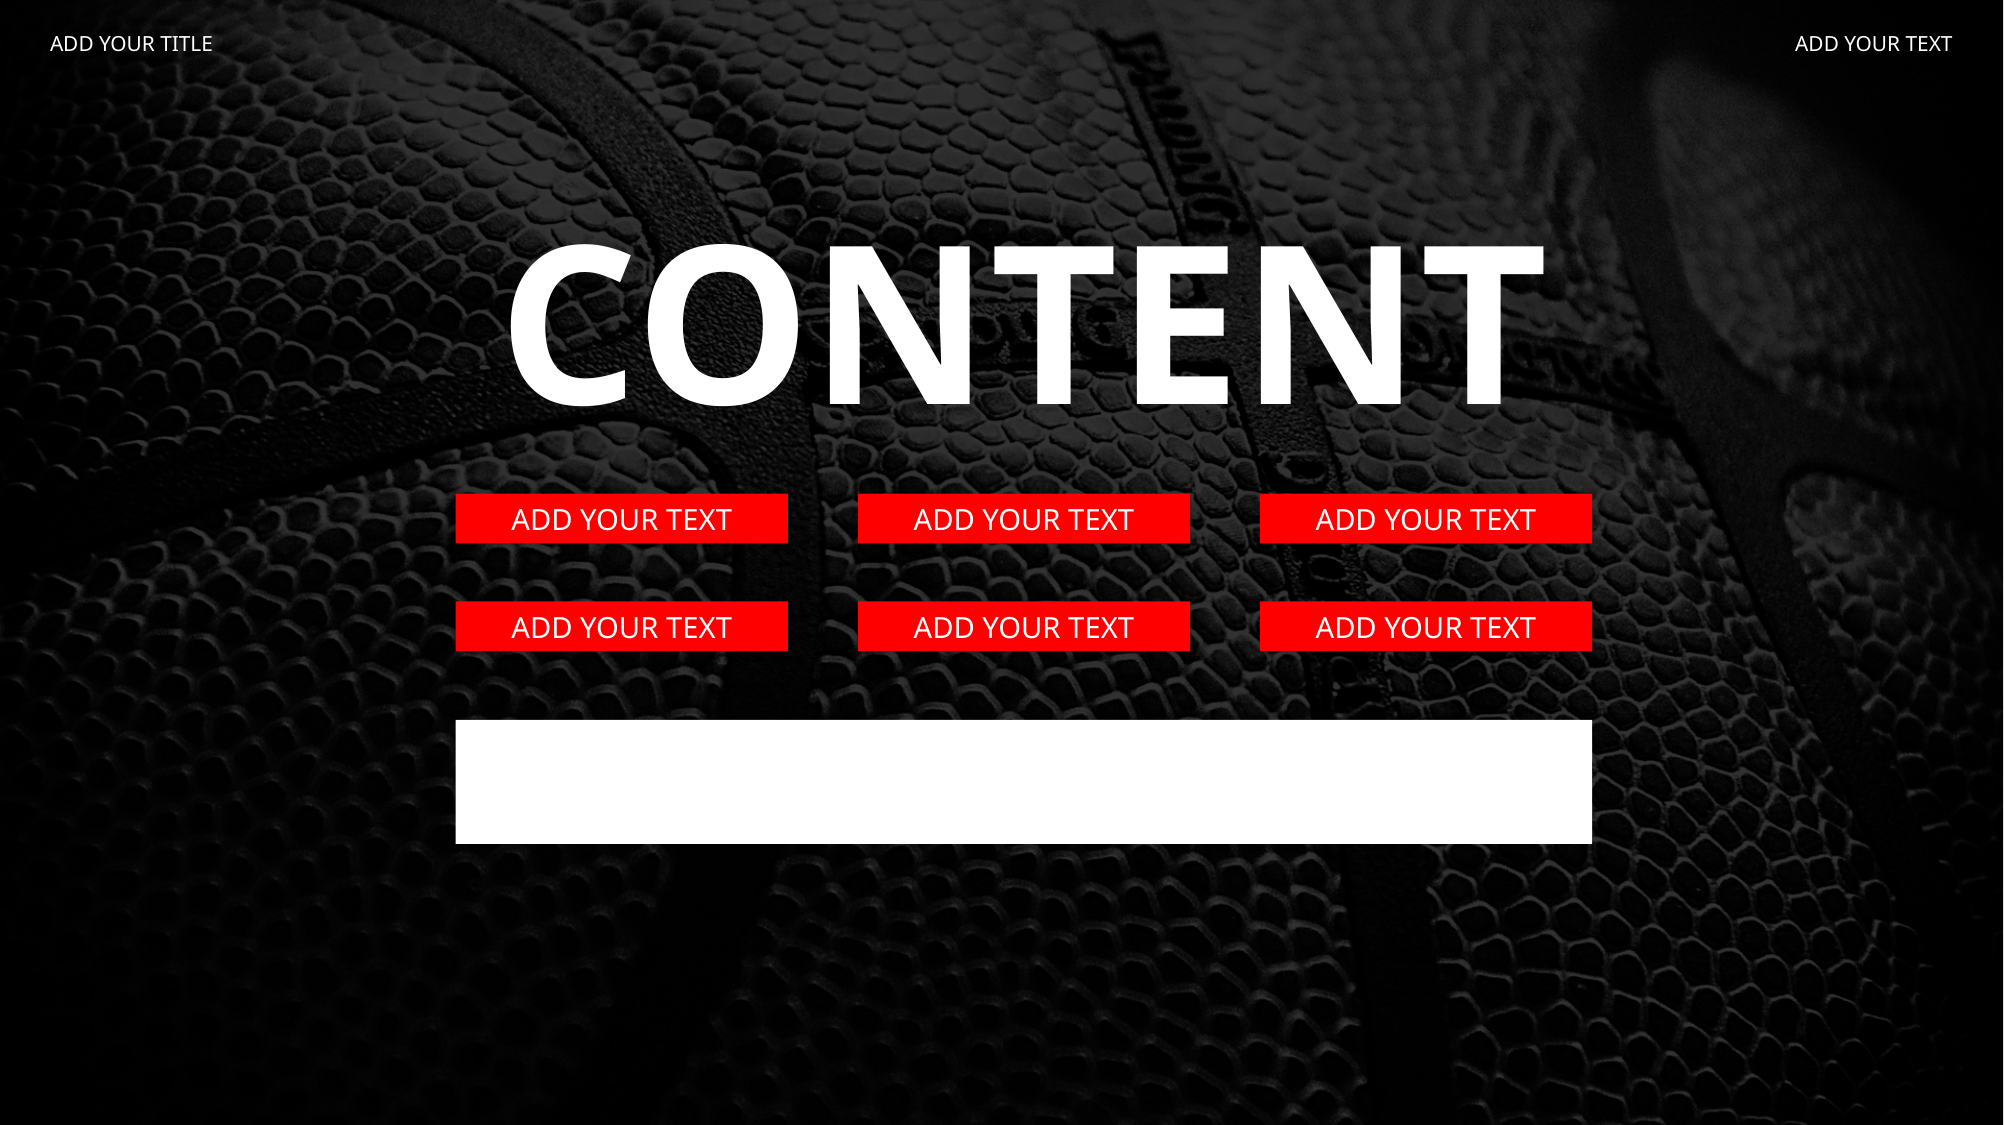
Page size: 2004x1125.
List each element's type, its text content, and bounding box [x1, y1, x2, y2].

text_box ADD YOUR TEXT [1780, 23, 1968, 64]
text_box ADD YOUR TEXT [455, 601, 788, 652]
text_box ADD YOUR TITLE [35, 23, 228, 64]
text_box ADD YOUR TEXT [1259, 493, 1593, 544]
text_box [455, 719, 1593, 844]
text_box ADD YOUR TEXT [455, 493, 788, 544]
text_box ADD YOUR TEXT [1259, 601, 1593, 652]
text_box ADD YOUR TEXT [857, 601, 1191, 652]
text_box ADD YOUR TEXT [857, 493, 1191, 544]
text_box CONTENT [484, 176, 1564, 457]
picture [0, 0, 2004, 1125]
